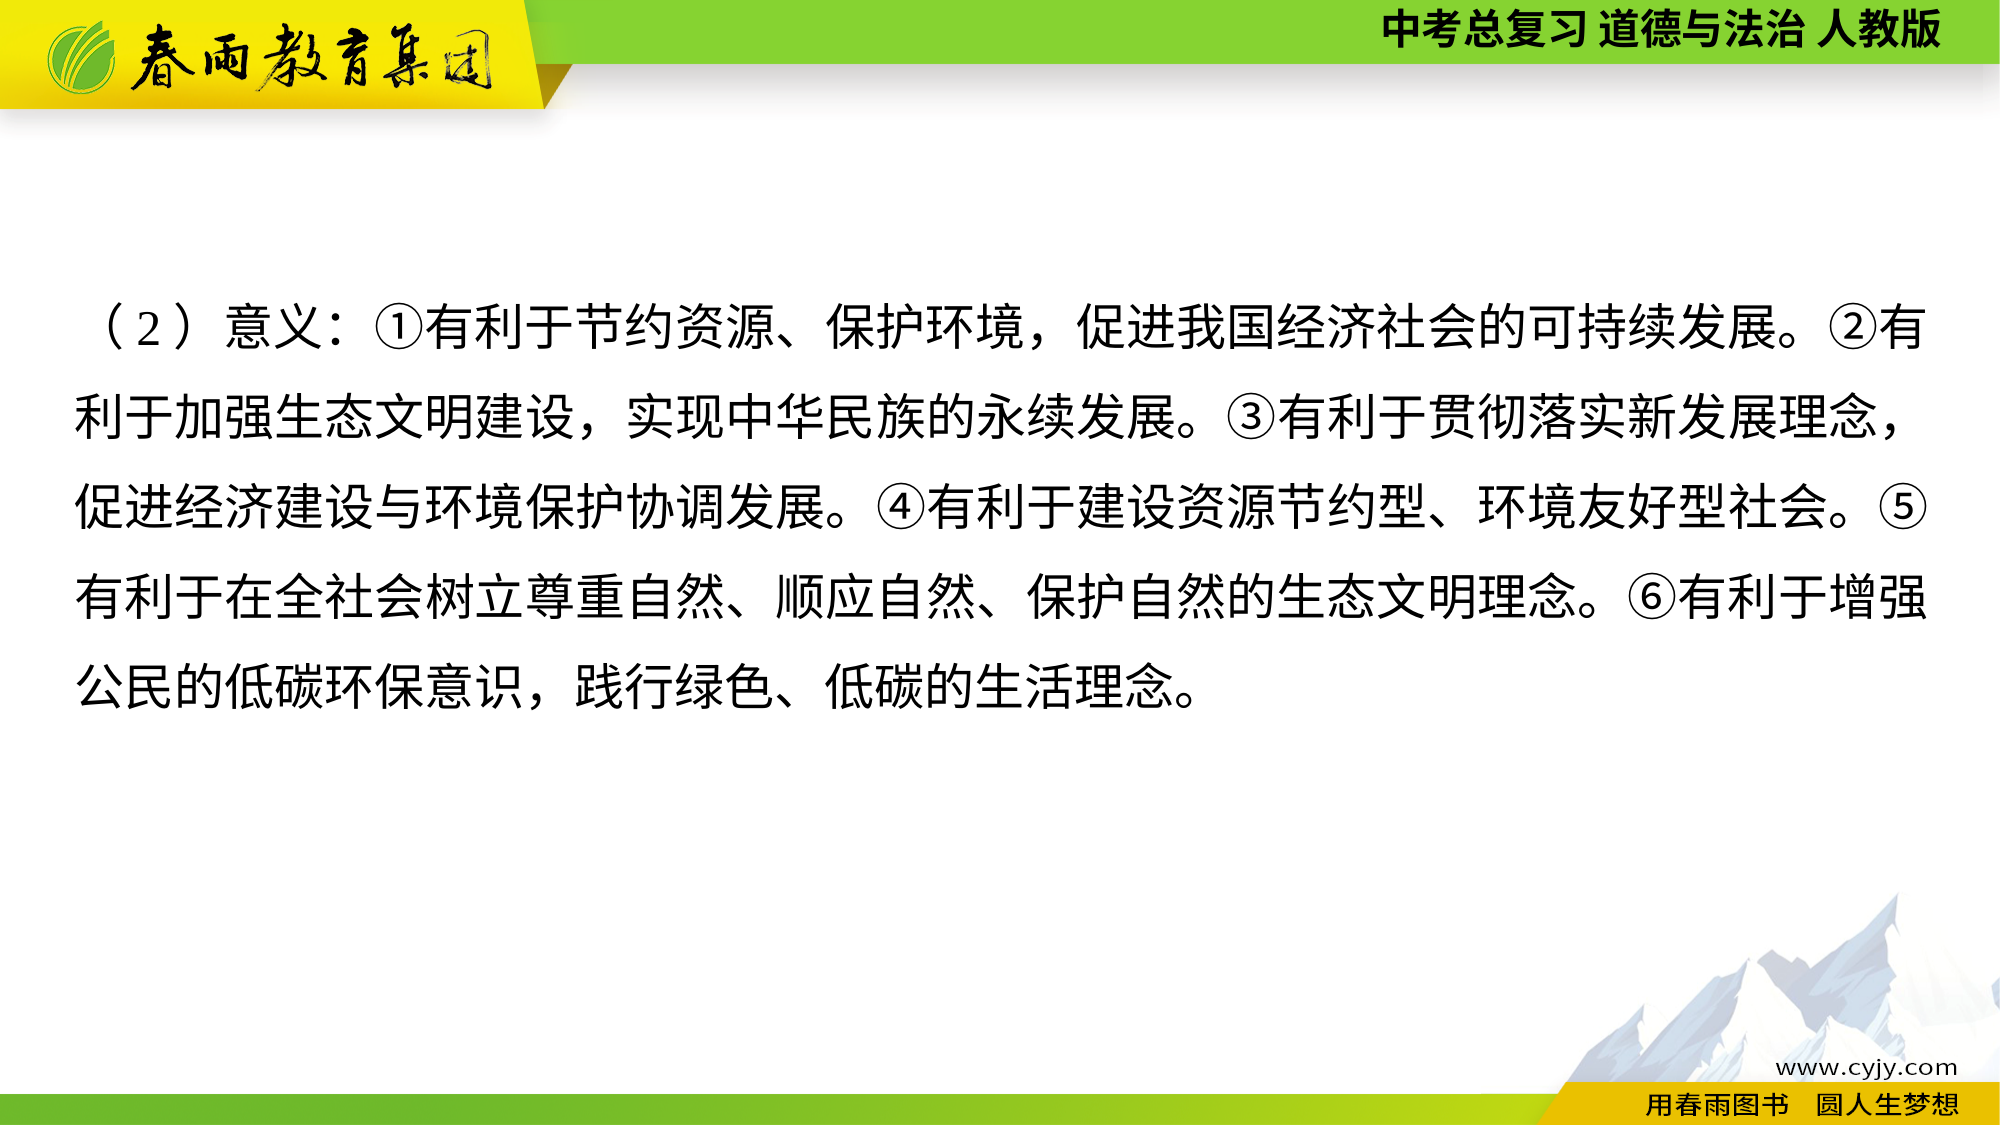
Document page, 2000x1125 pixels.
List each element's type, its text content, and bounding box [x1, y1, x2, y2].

list （2）意义：①有利于节约资源、保护环境，促进我国经济社会的可持续发展。②有利于加强生态文明建设，实现中华民族的永续发展。③有利于贯彻落实新发展理念，促进经济建设与环境保护协调发展。④有利于建设资源节约型、环境友好型社会。⑤有利于在全社会树立尊重自然、顺应自然、保护自然的生态文明理念。⑥有利于增强公民的低碳环保意识，践行绿色、低碳的生活理念。 [59, 258, 1944, 716]
picture [0, 0, 2000, 1125]
